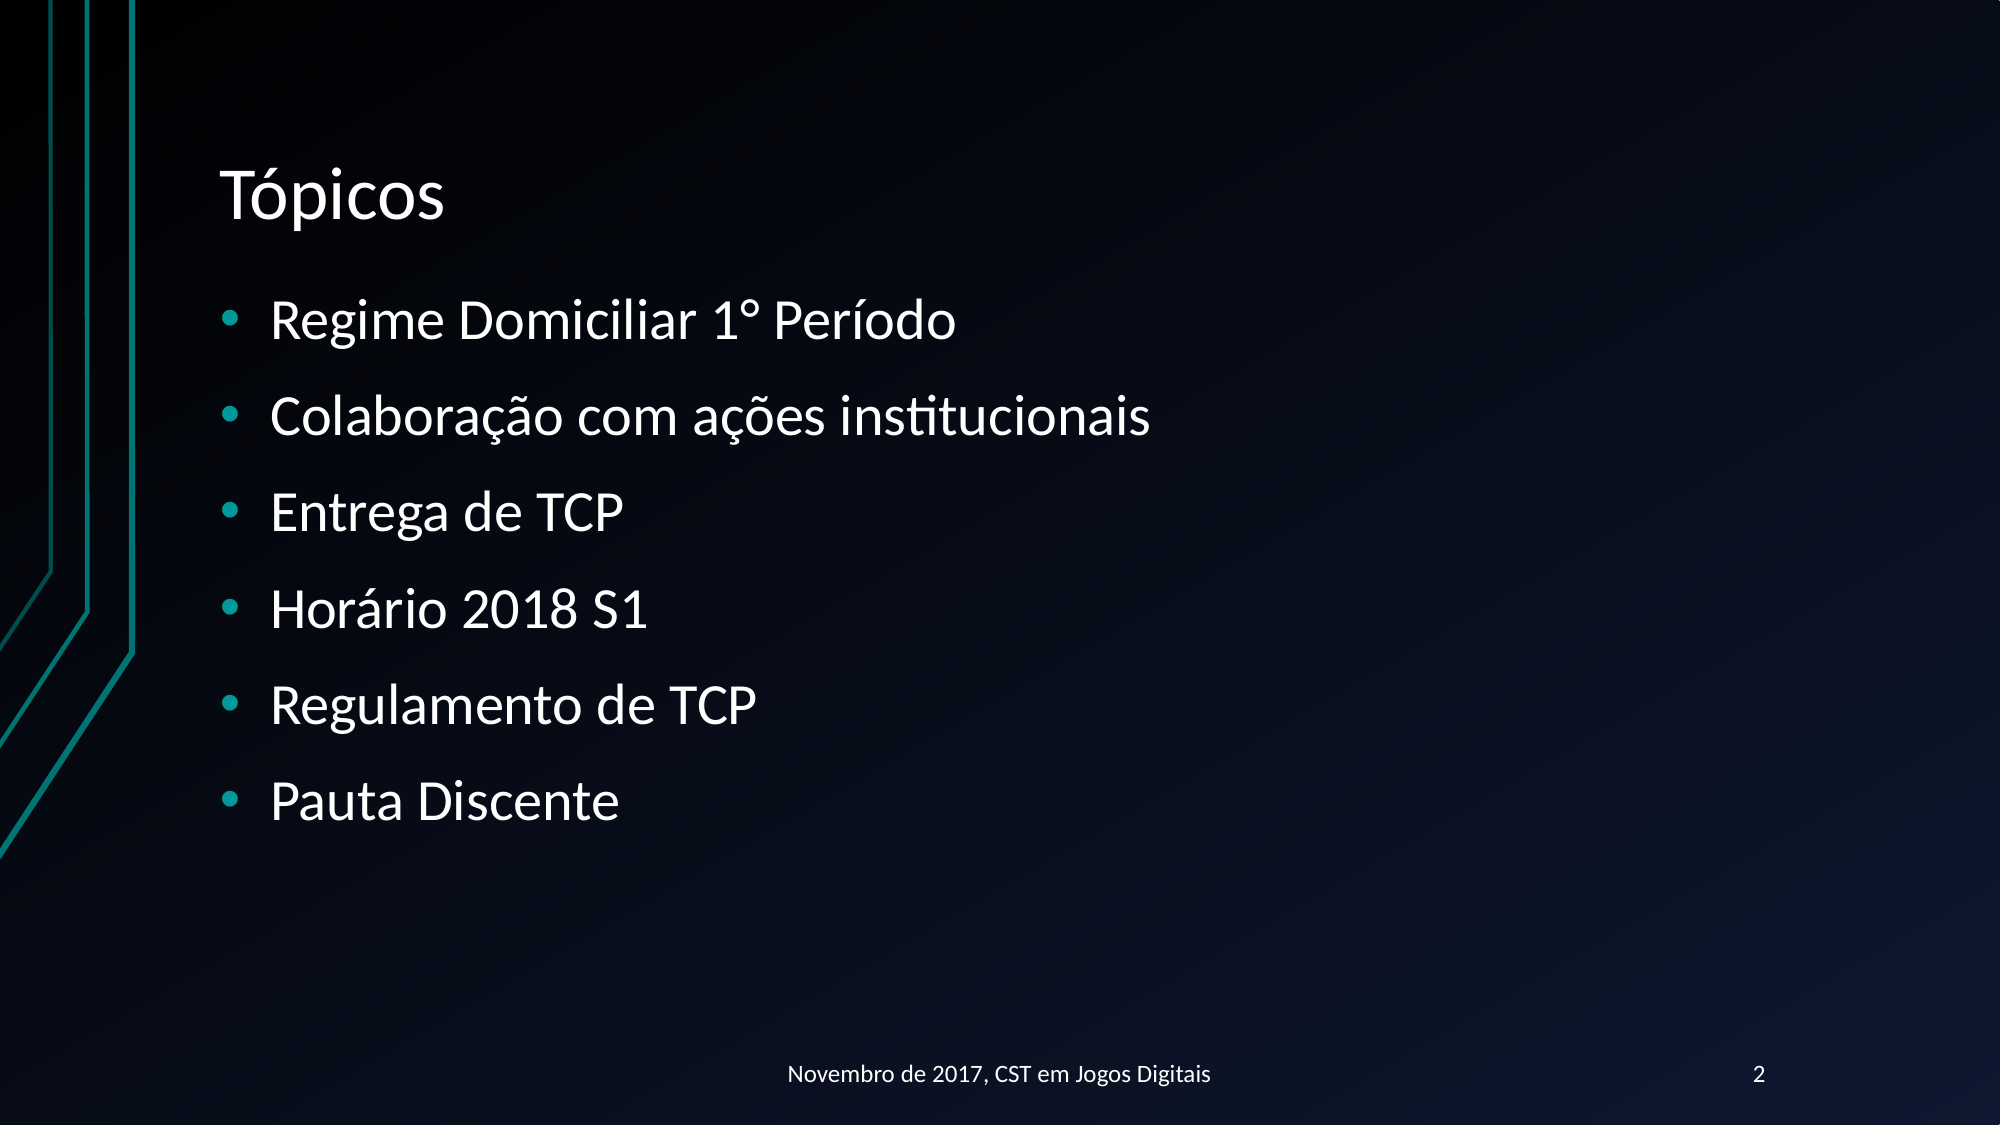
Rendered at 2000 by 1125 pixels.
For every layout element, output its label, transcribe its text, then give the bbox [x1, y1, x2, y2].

list Regime Domiciliar 1° Período Colaboração com ações institucionais Entrega de TCP Horário 2018 S1 Regulamento de TCP Pauta Discente [199, 279, 1900, 1012]
footer Novembro de 2017, CST em Jogos Digitais [566, 1042, 1433, 1103]
slide_number 2 [1732, 1042, 1900, 1103]
title Tópicos [199, 45, 1900, 246]
